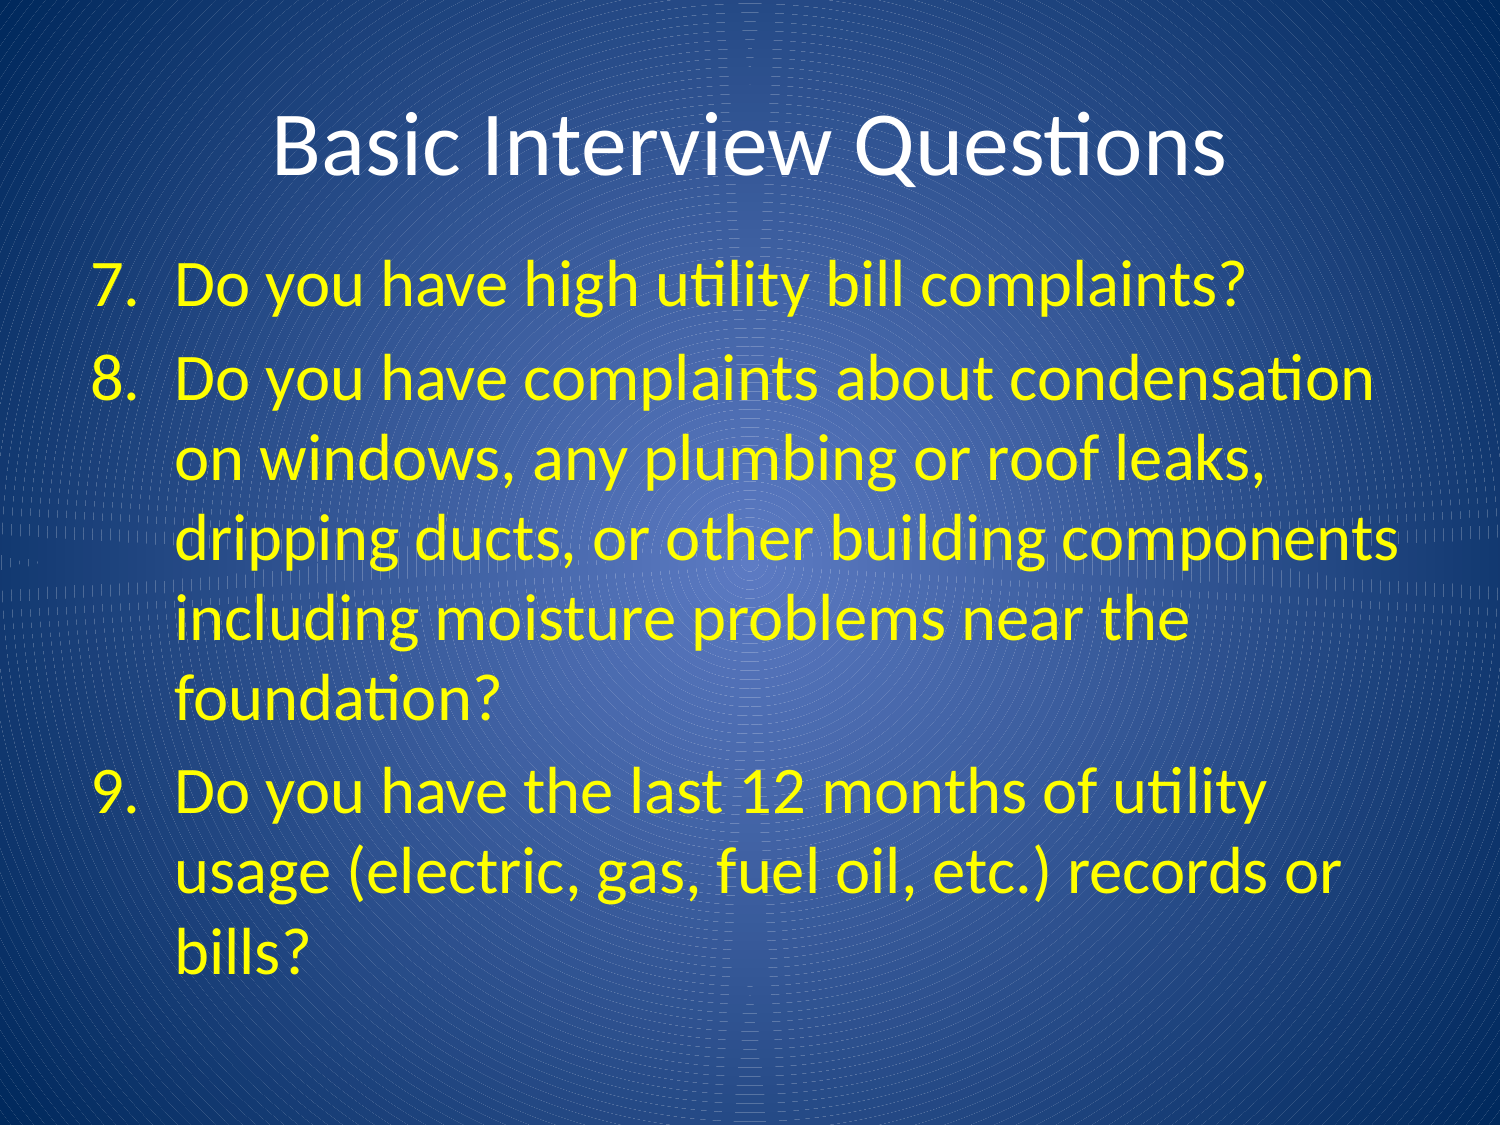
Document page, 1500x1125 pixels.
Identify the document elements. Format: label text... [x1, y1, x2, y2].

title Basic Interview Questions [75, 45, 1425, 232]
list Do you have high utility bill complaints? Do you have complaints about condensation on windows, any plumbing or roof leaks, dripping ducts, or other building components including moisture problems near the foundation? Do you have the last 12 months of utility usage (electric, gas, fuel oil, etc.) records or bills? [75, 232, 1425, 1125]
